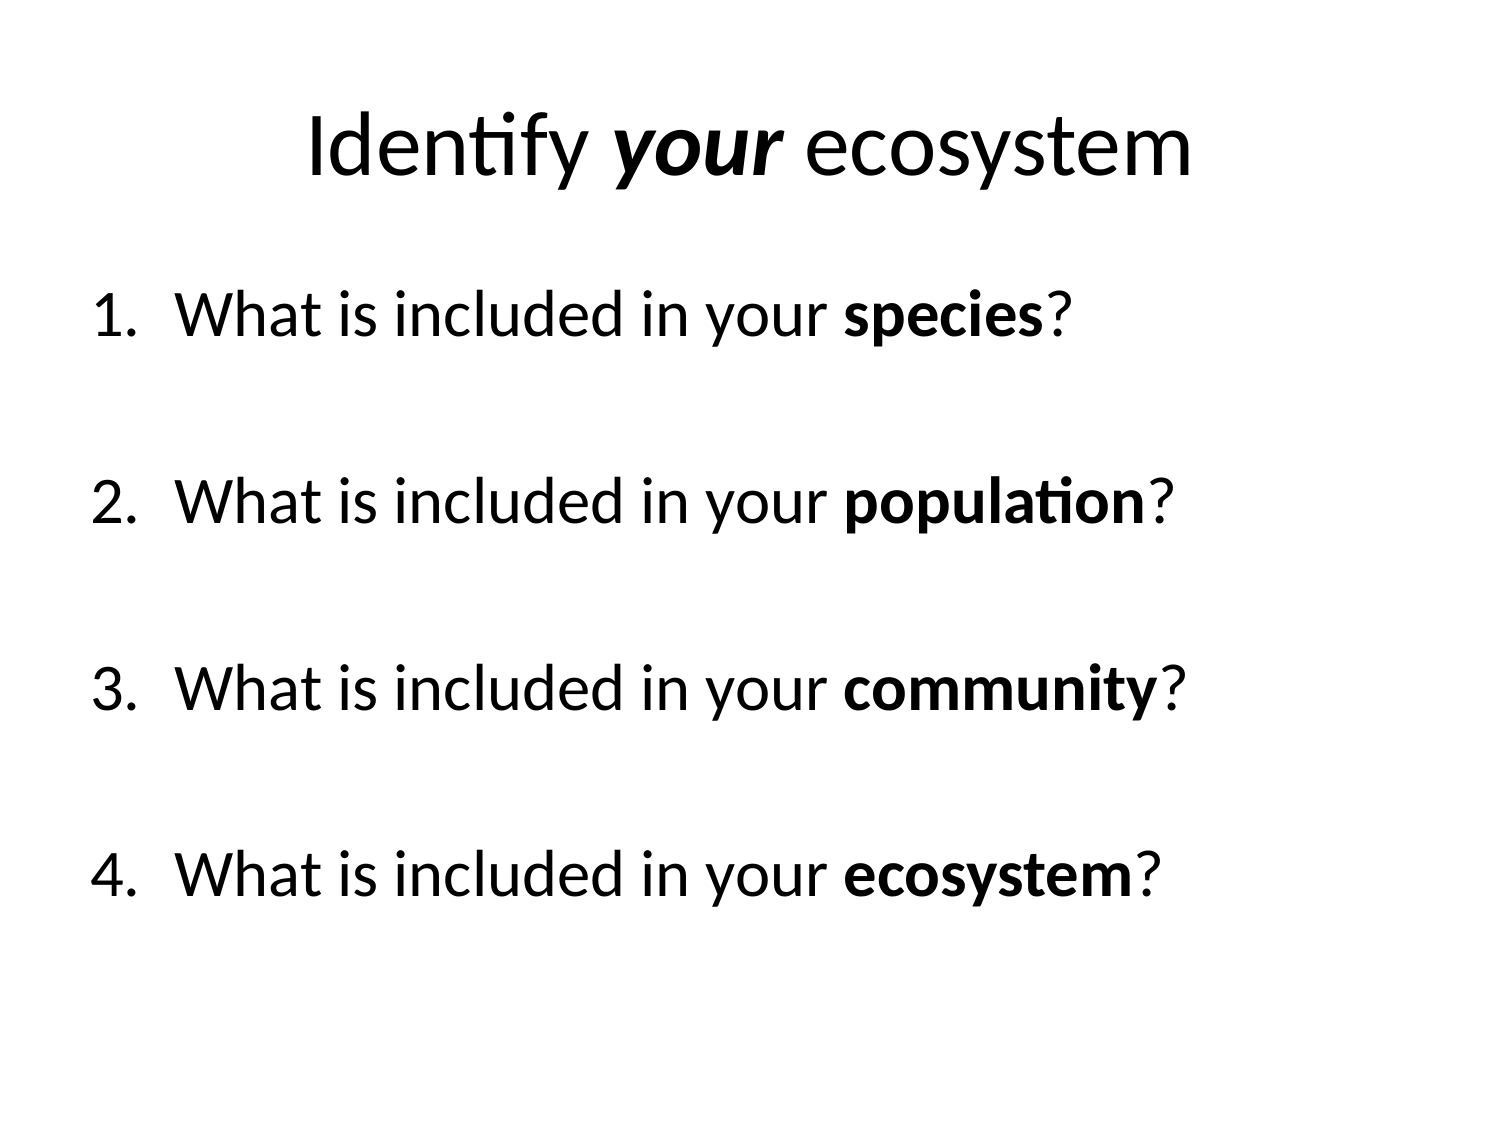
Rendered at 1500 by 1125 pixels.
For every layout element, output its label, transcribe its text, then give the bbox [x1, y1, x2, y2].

list What is included in your species? What is included in your population? What is included in your community? What is included in your ecosystem? [74, 262, 1426, 1006]
title Identify your ecosystem [74, 44, 1426, 233]
